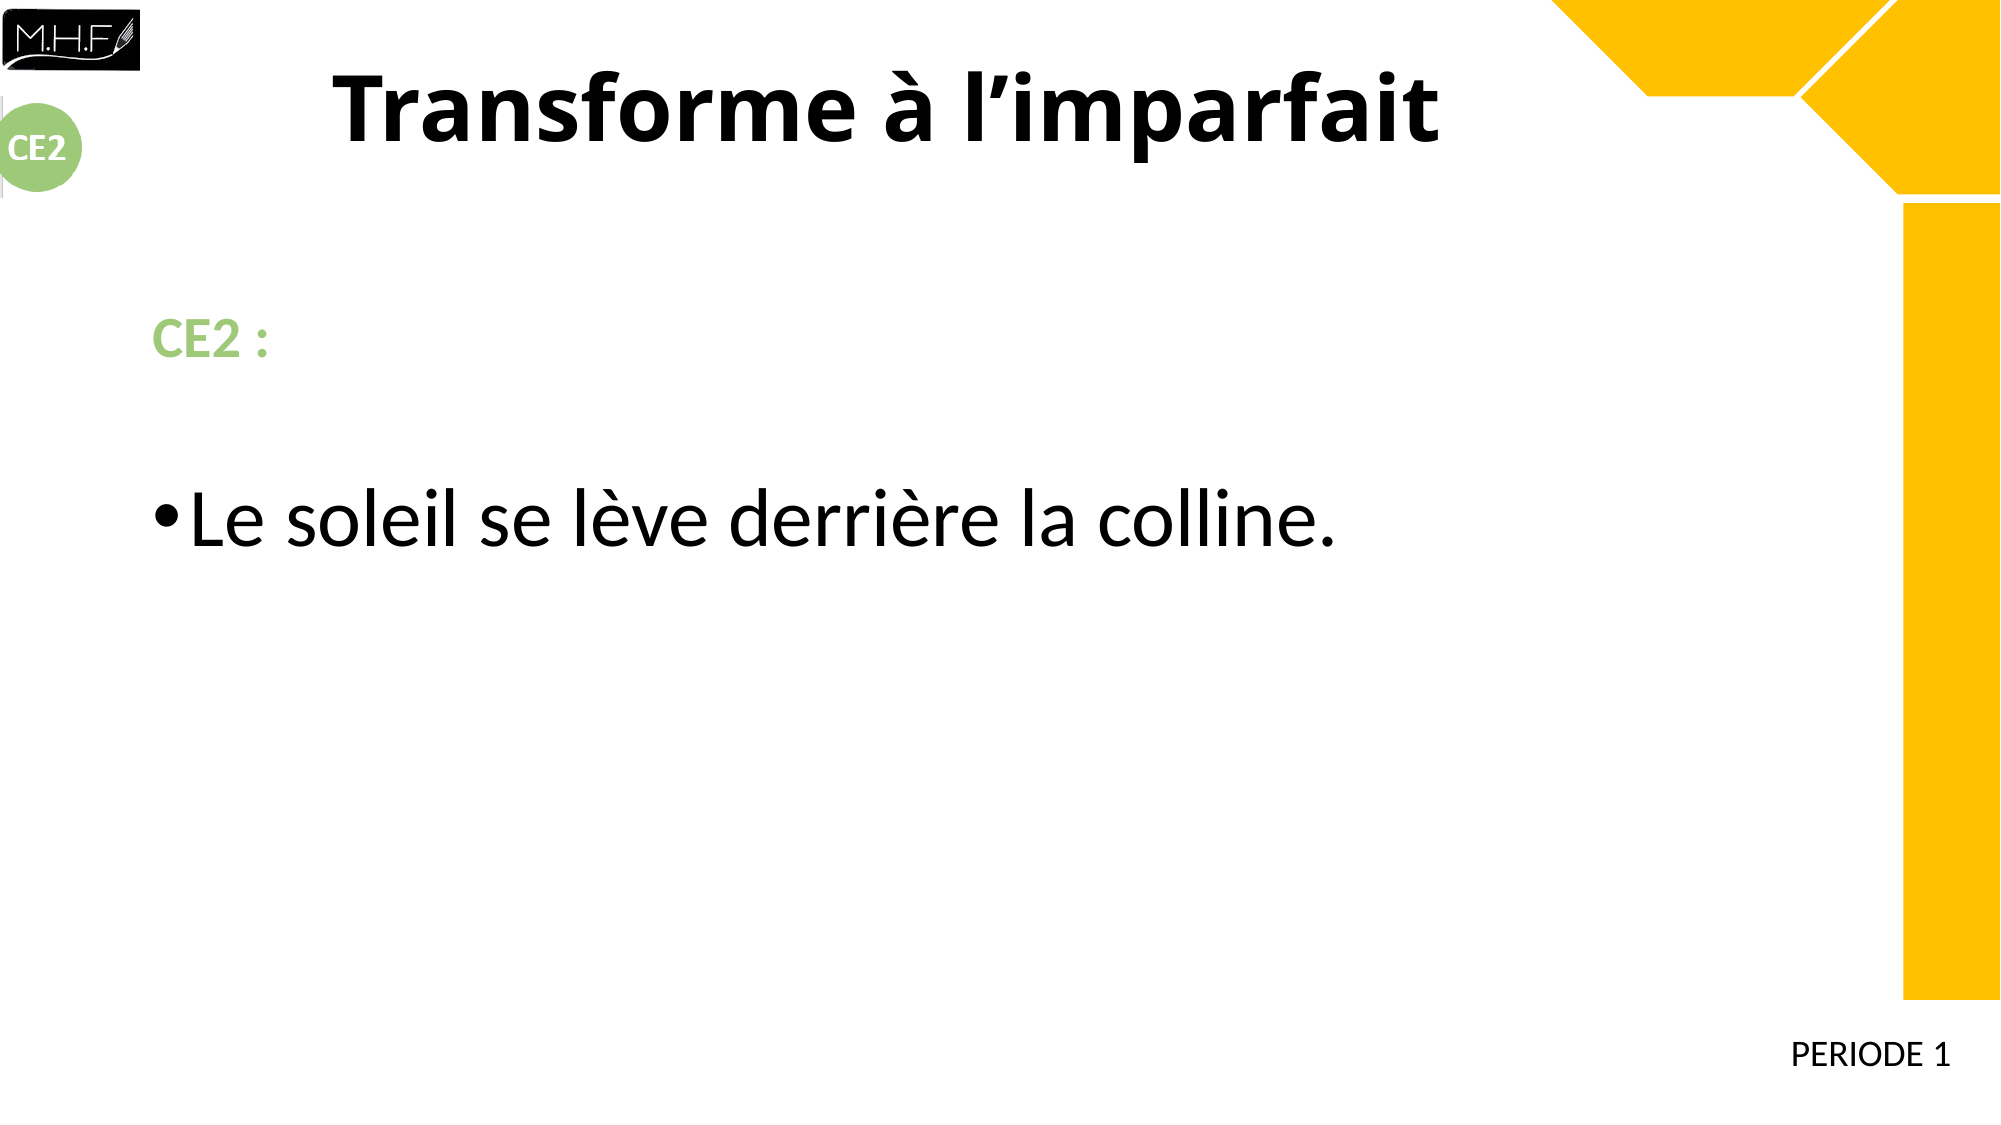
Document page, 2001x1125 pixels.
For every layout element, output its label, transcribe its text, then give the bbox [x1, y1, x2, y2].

title Transforme à l’imparfait [316, 3, 1863, 221]
list CE2 : Le soleil se lève derrière la colline. [137, 299, 1863, 1014]
picture [0, 96, 87, 198]
picture [0, 7, 140, 74]
text_box [1902, 202, 2000, 1001]
text_box PERIODE 1 [1362, 1021, 1967, 1082]
text_box [1799, 0, 2000, 196]
text_box [1549, 0, 1892, 98]
